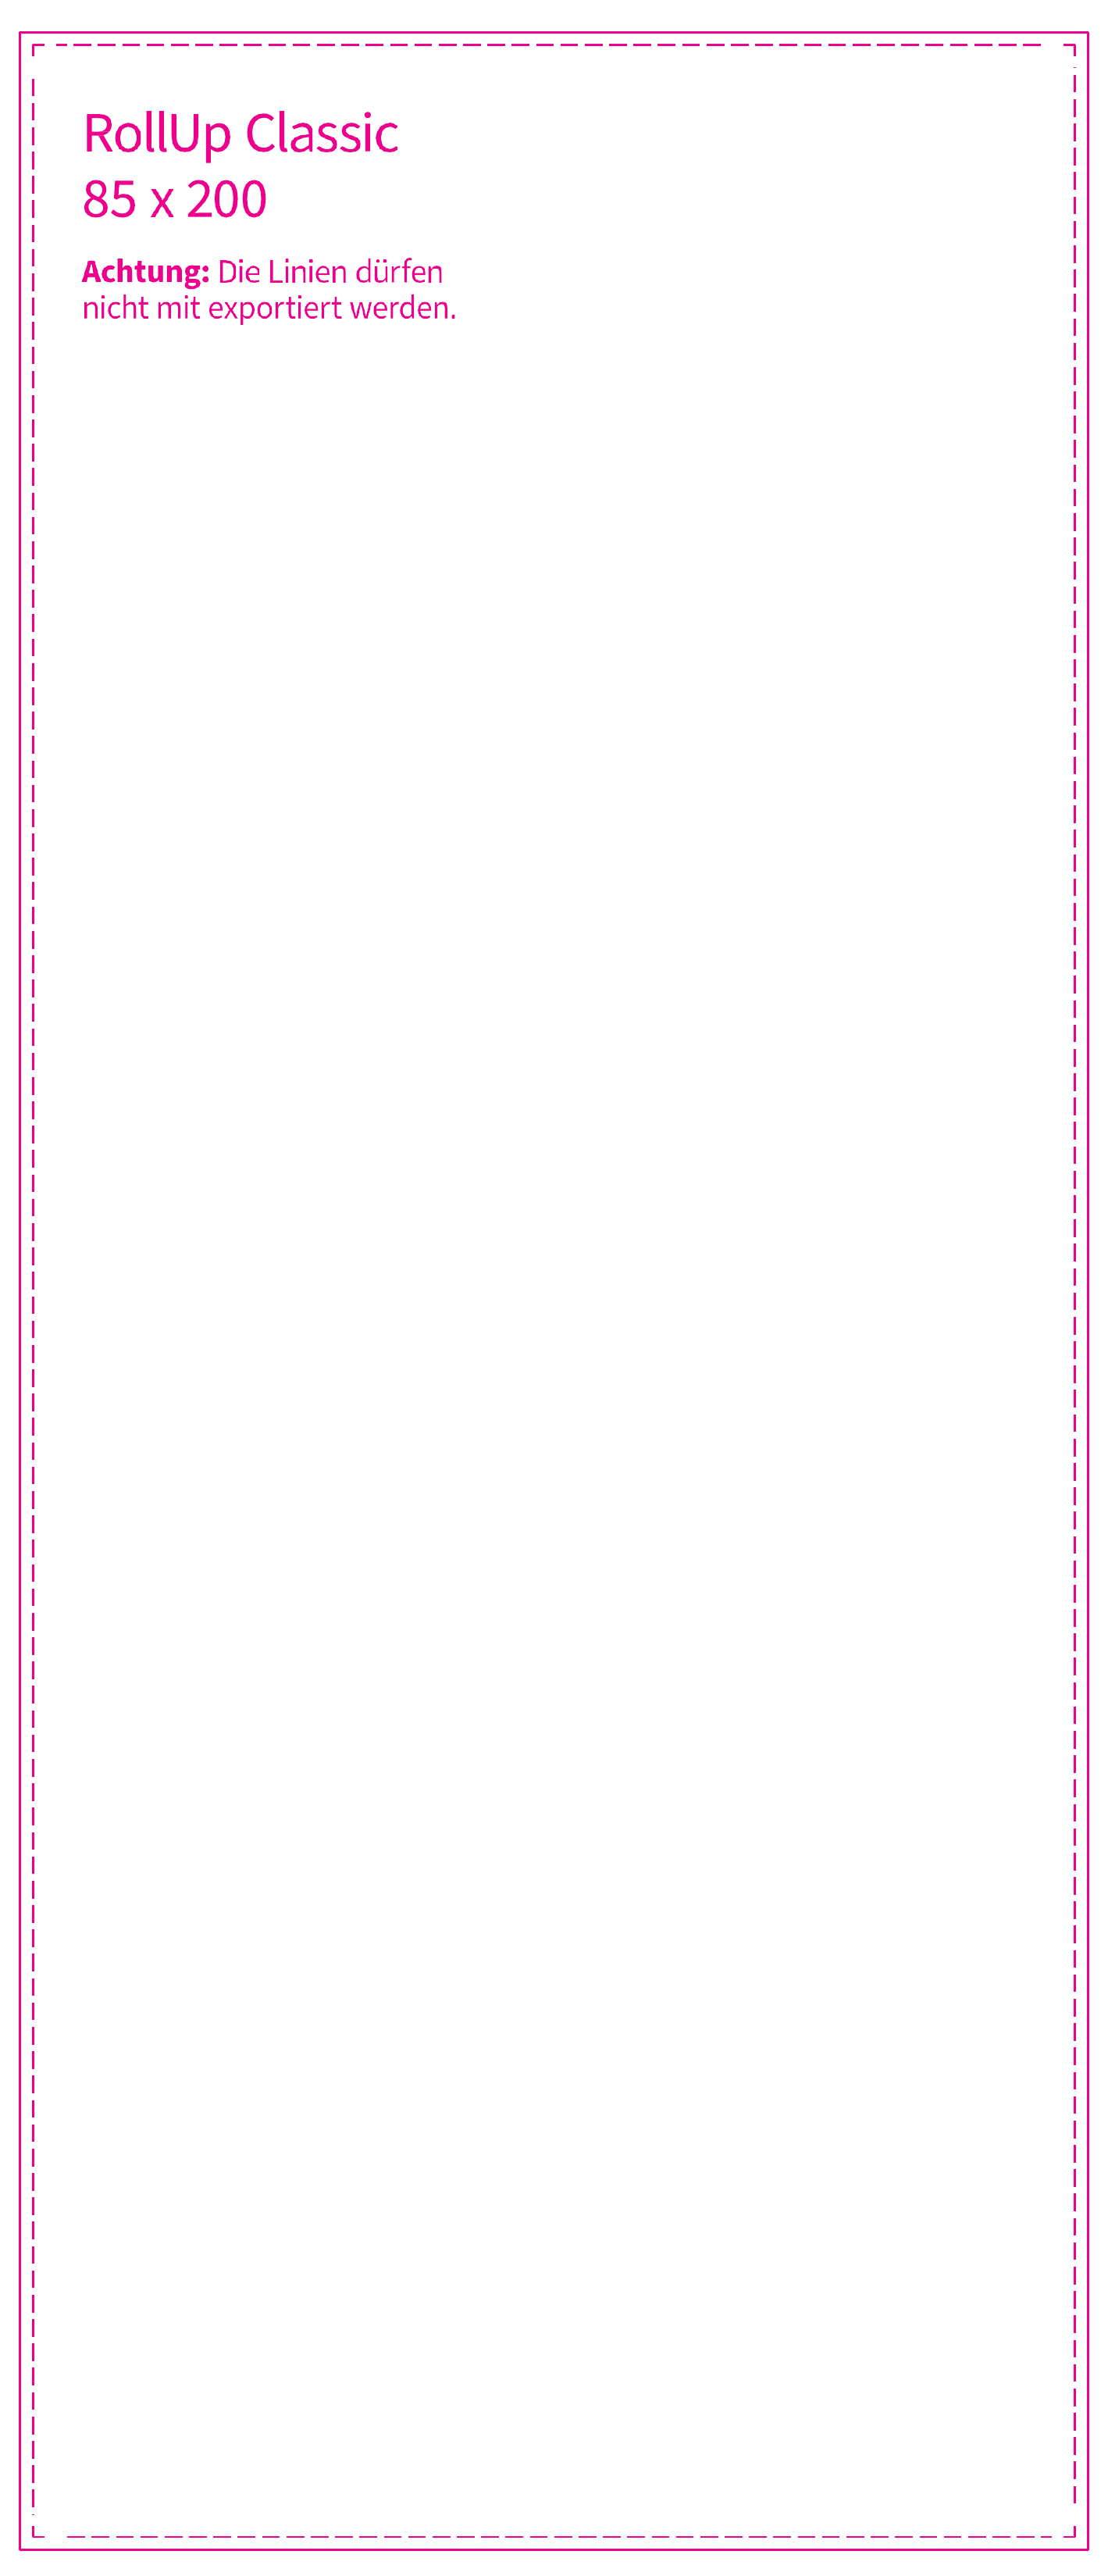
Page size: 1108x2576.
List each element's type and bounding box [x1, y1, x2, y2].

text_box [18, 31, 1090, 2551]
